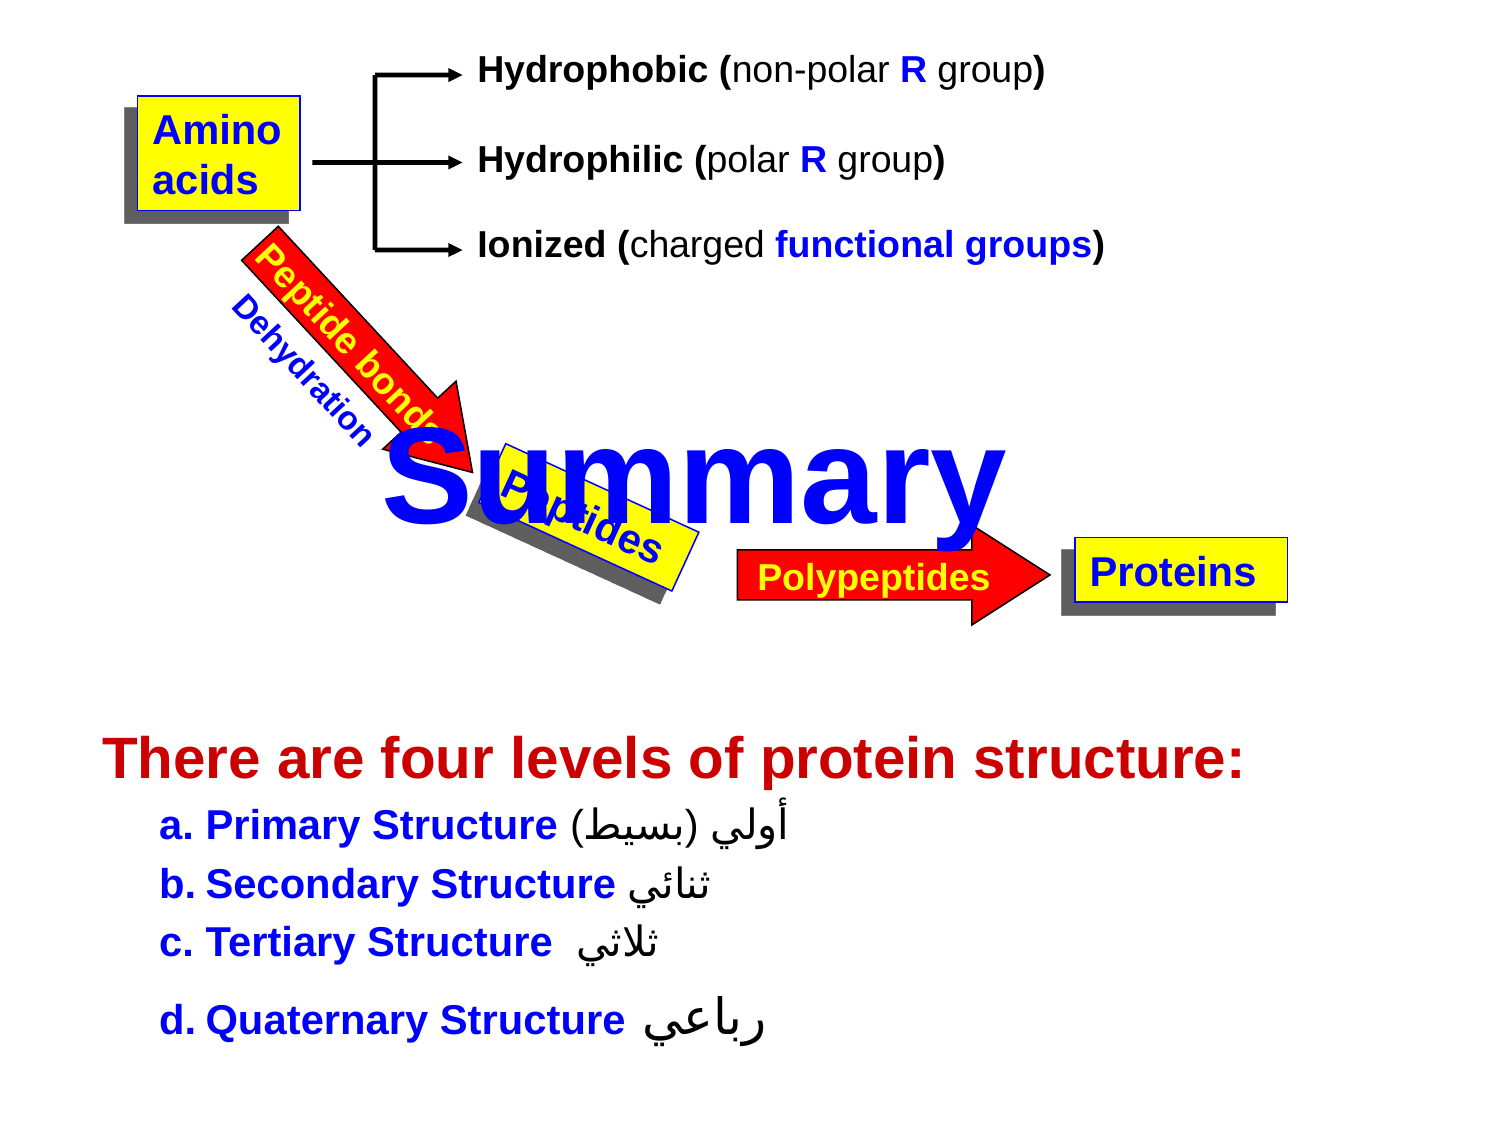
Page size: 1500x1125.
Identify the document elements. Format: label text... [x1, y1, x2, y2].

text_box Ionized (charged functional groups) [462, 212, 1138, 273]
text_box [187, 349, 726, 488]
text_box Hydrophilic (polar R group) [466, 127, 1050, 187]
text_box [737, 524, 1288, 626]
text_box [312, 74, 463, 251]
text_box There are four levels of protein structure: Primary Structure أولي (بسيط) Secondary Structure ثنائي Tertiary Structure ثلاثي Quaternary Structure رباعي [87, 712, 1388, 1075]
text_box Hydrophobic (non-polar R group) [462, 37, 1113, 98]
text_box Summary [366, 378, 1025, 559]
text_box Amino acids [137, 95, 300, 211]
